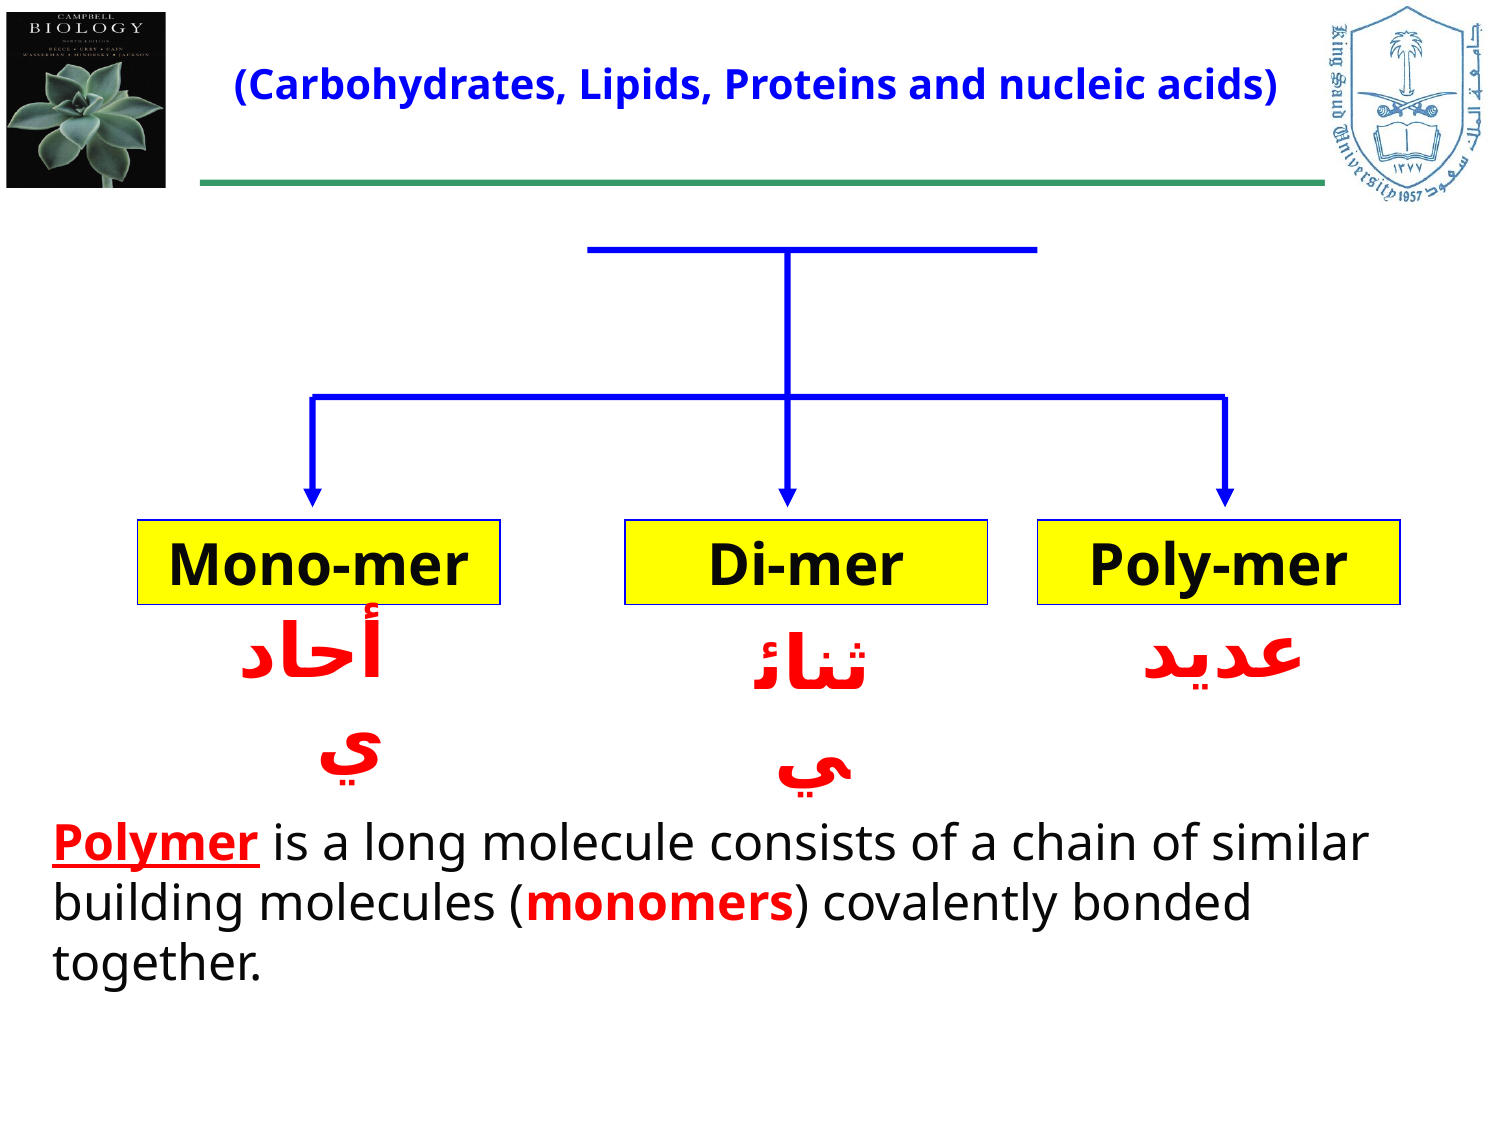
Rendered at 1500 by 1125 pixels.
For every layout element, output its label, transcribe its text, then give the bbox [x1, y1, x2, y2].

text_box Polymer is a long molecule consists of a chain of similar building molecules (monomers) covalently bonded together. [37, 802, 1463, 998]
text_box Mono-mer [137, 519, 500, 605]
text_box Poly-mer [1037, 519, 1400, 605]
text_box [5, 0, 1488, 209]
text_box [199, 594, 1326, 713]
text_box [312, 249, 1226, 508]
text_box Di-mer [624, 519, 988, 593]
